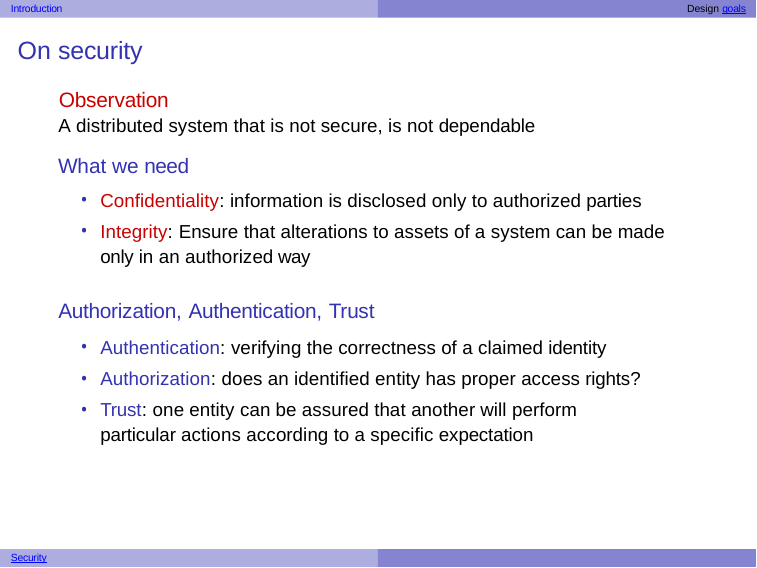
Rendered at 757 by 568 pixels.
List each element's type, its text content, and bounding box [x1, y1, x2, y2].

text_box Observation A distributed system that is not secure, is not dependable What we need Confidentiality: information is disclosed only to authorized parties Integrity: Ensure that alterations to assets of a system can be made only in an authorized way Authorization, Authentication, Trust Authentication: verifying the correctness of a claimed identity Authorization: does an identified entity has proper access rights? Trust: one entity can be assured that another will perform particular actions according to a specific expectation [50, 81, 704, 446]
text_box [0, 548, 757, 568]
title On security [15, 32, 418, 130]
text_box Introduction Design goals [8, 0, 748, 15]
